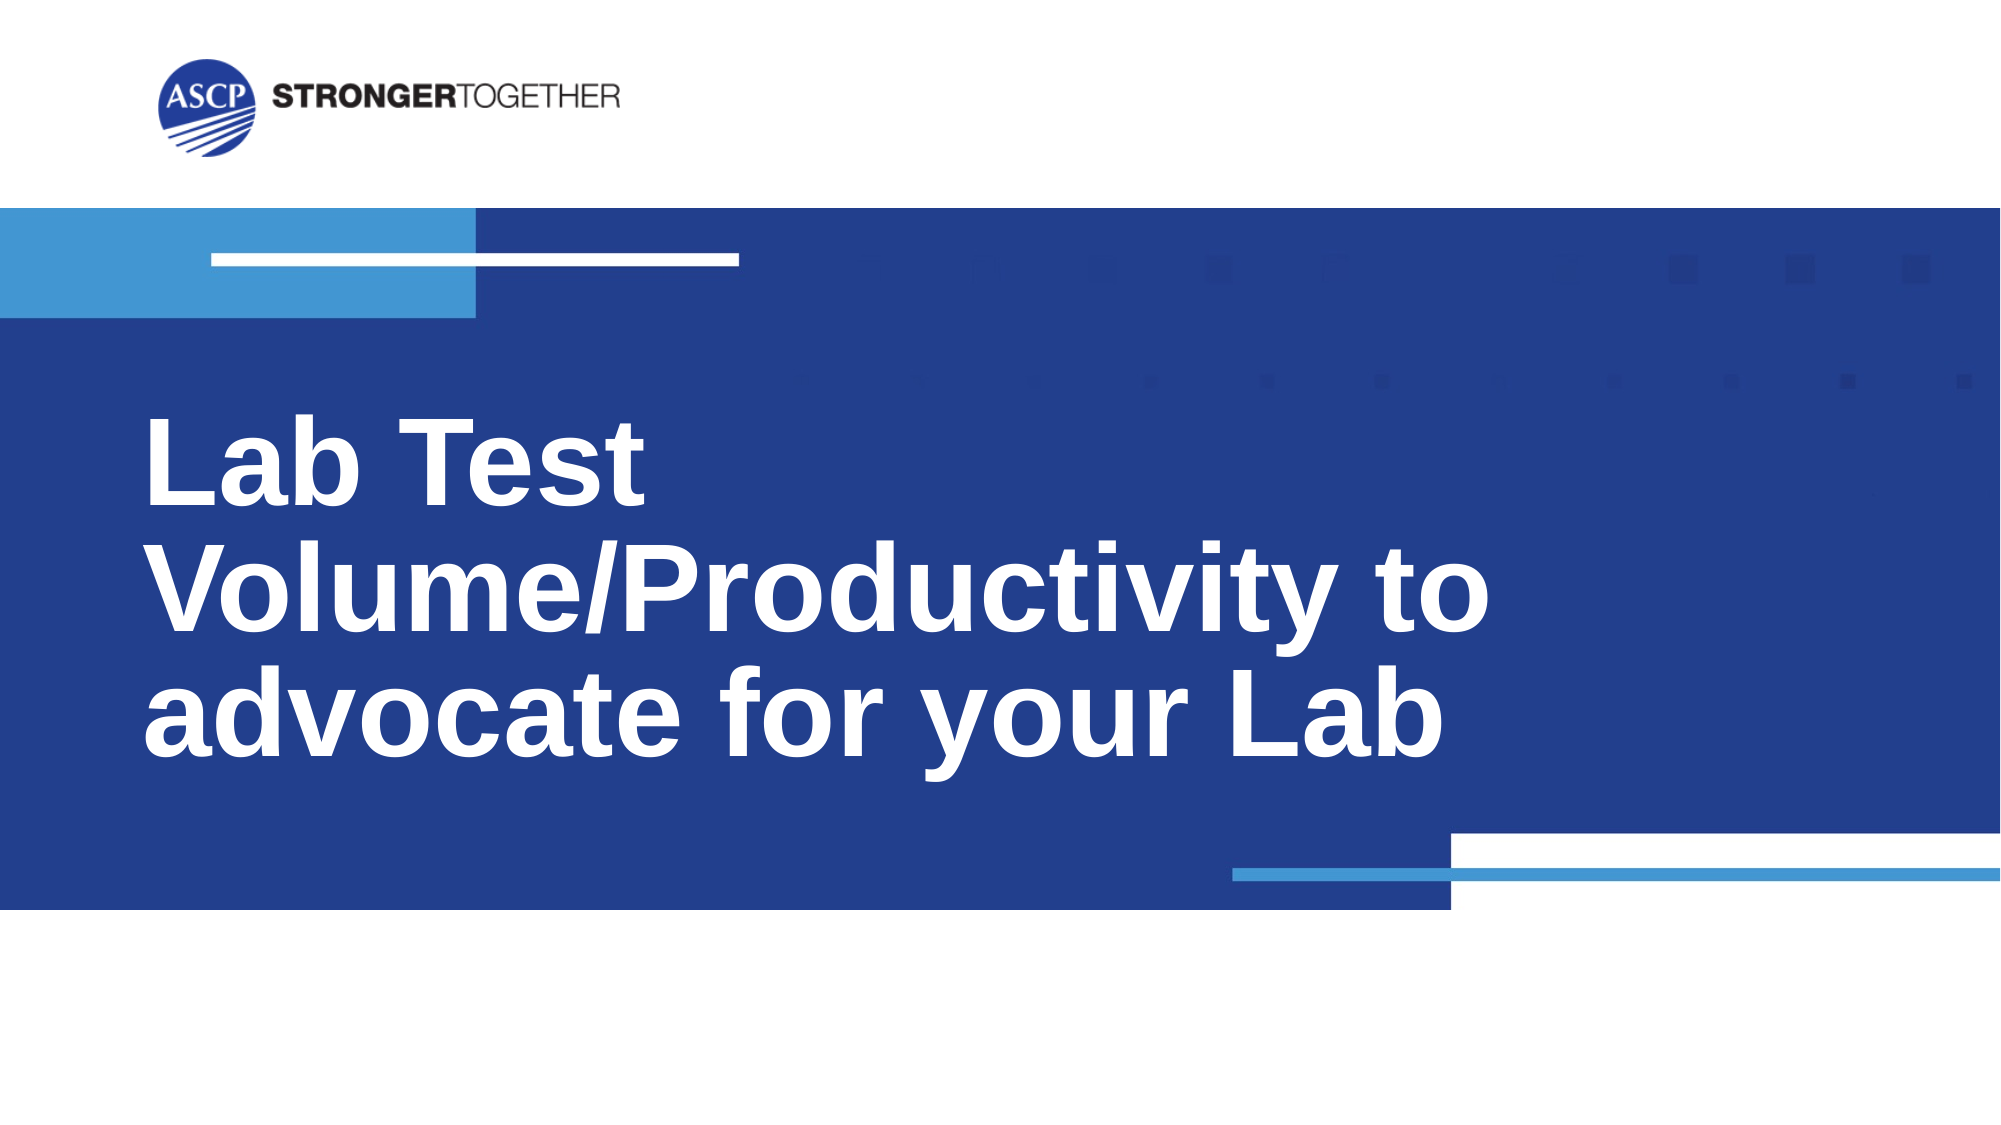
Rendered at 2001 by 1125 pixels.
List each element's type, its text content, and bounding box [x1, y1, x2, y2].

picture [0, 208, 2001, 910]
title Lab Test Volume/Productivity to advocate for your Lab [127, 320, 1644, 867]
picture [158, 59, 620, 157]
